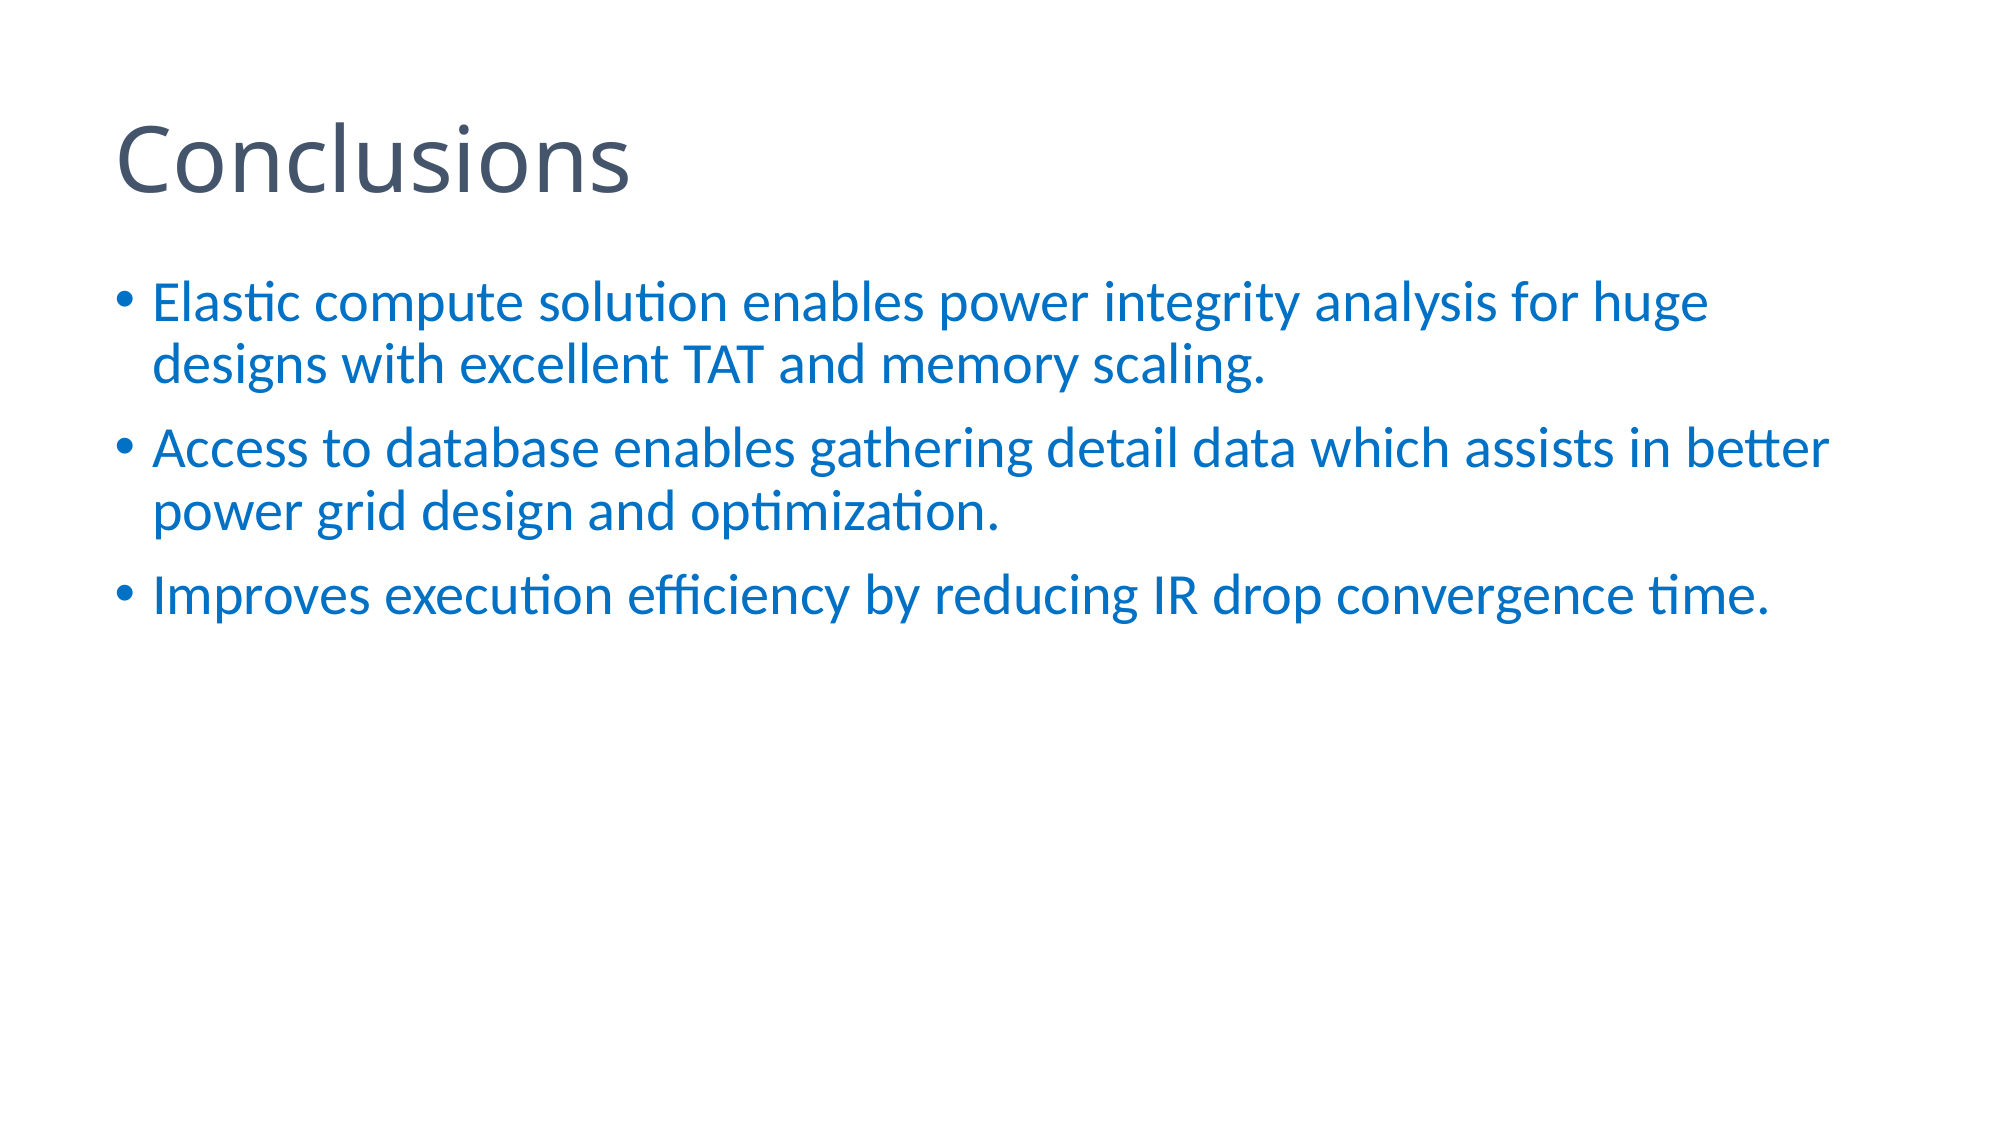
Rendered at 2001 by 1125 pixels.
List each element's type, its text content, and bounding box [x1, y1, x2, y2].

title Conclusions [99, 67, 1900, 258]
list Elastic compute solution enables power integrity analysis for huge designs with excellent TAT and memory scaling. Access to database enables gathering detail data which assists in better power grid design and optimization. Improves execution efficiency by reducing IR drop convergence time. [99, 263, 1900, 1013]
